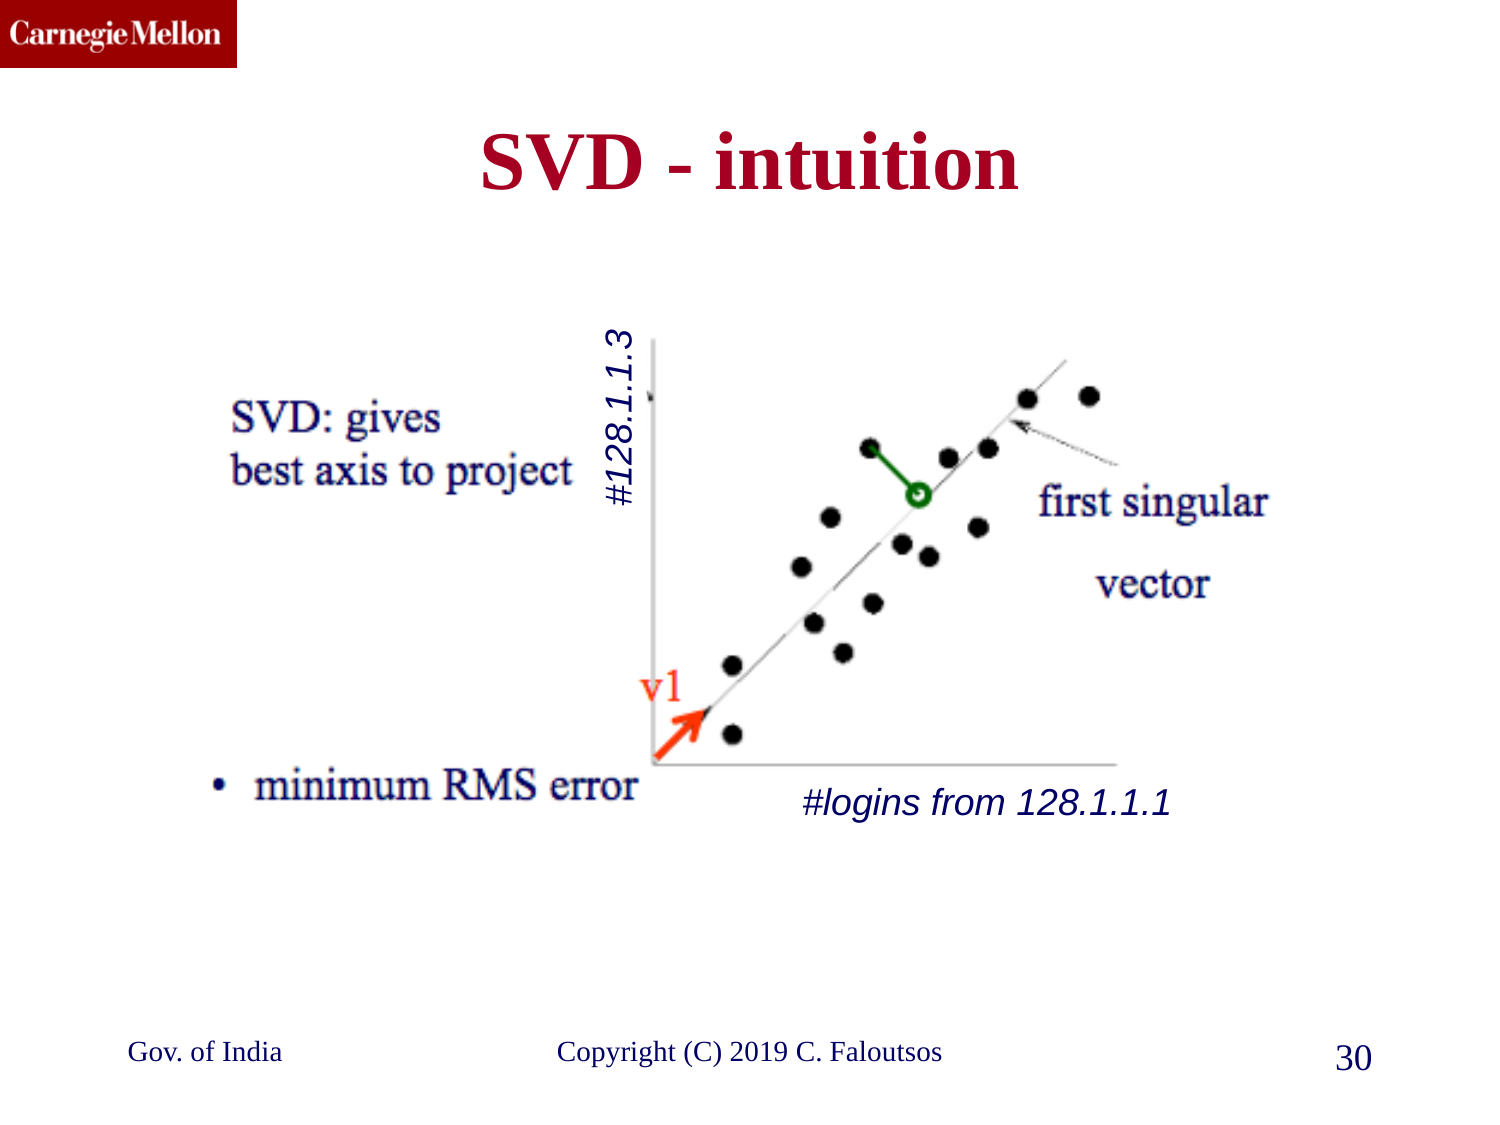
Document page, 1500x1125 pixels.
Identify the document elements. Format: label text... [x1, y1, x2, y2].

footer Copyright (C) 2019 C. Faloutsos [512, 1024, 988, 1101]
picture [0, 0, 237, 68]
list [211, 315, 1296, 887]
title SVD - intuition [112, 99, 1388, 213]
slide_number Gov. of India [112, 1024, 426, 1101]
slide_number 30 [1074, 1024, 1388, 1101]
